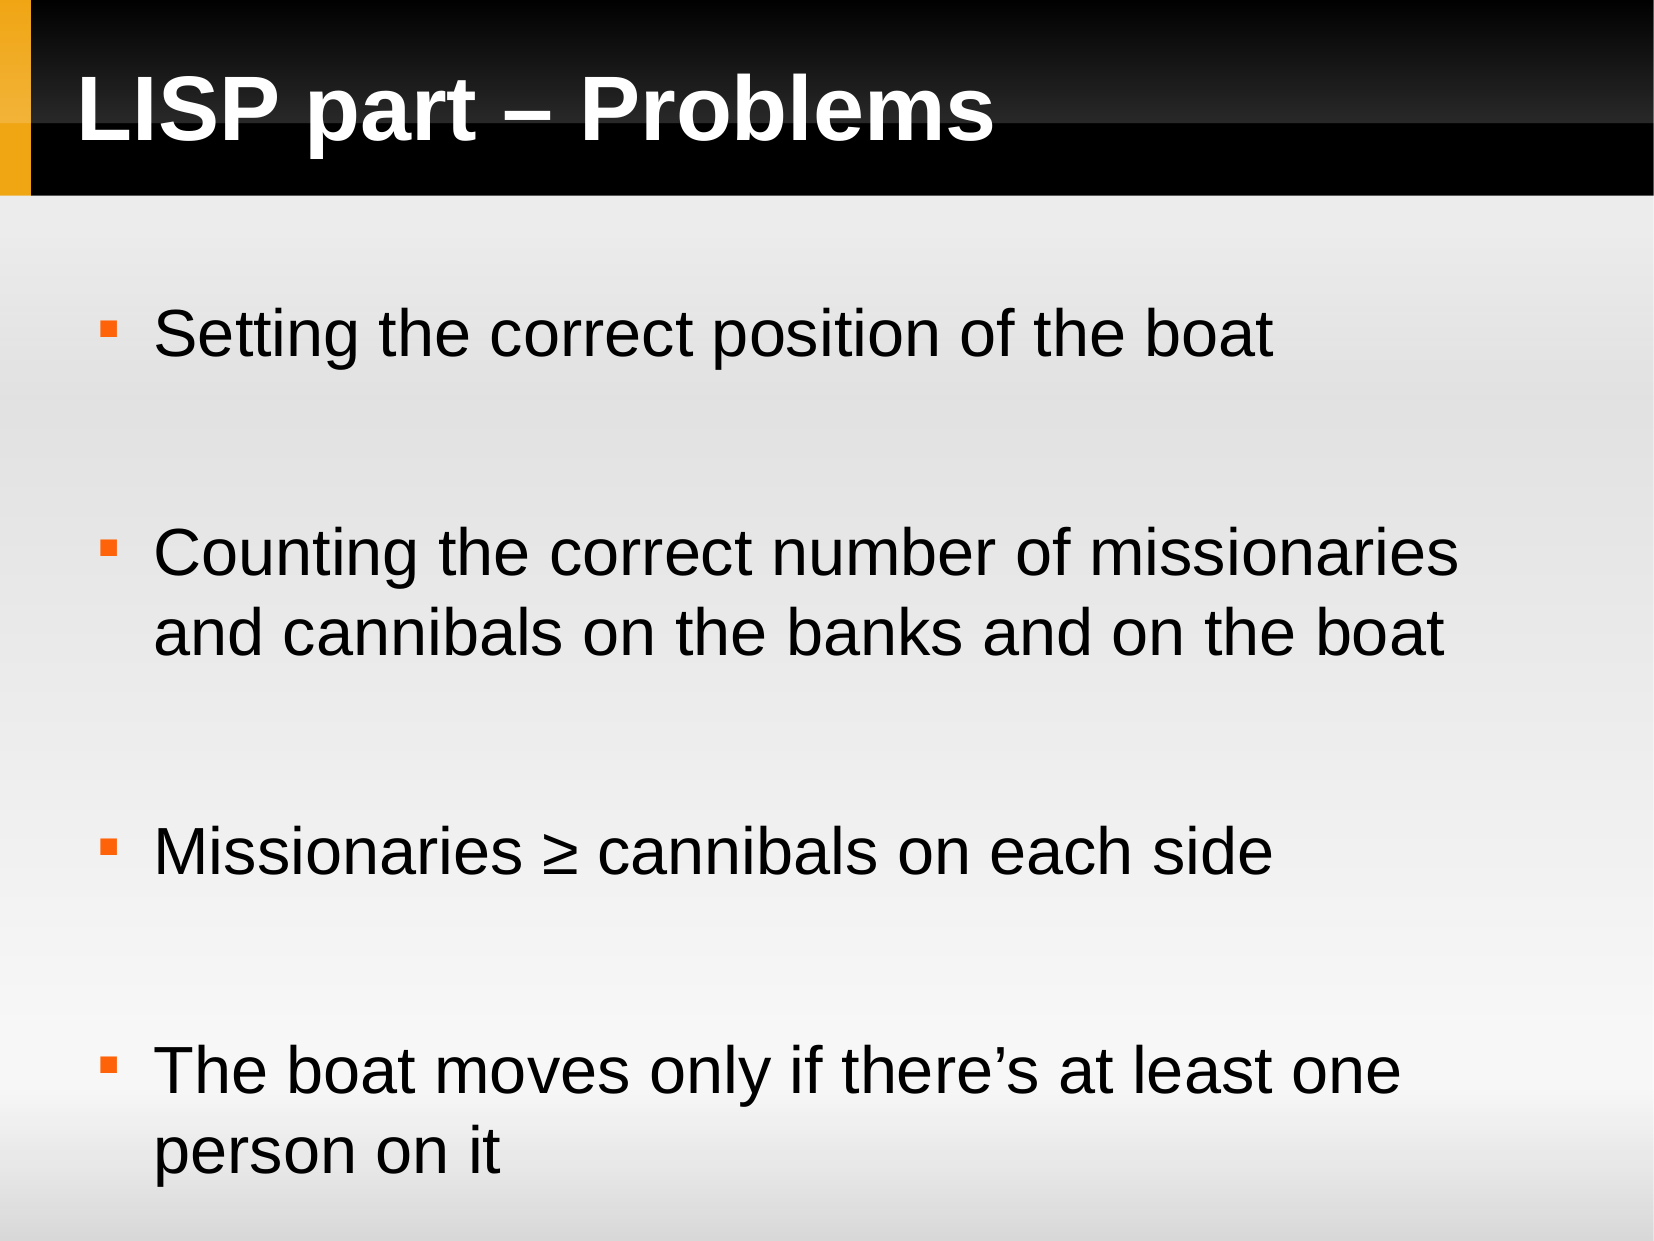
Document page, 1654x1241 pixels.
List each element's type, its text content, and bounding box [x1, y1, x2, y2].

picture [0, 0, 1654, 1241]
title LISP part – Problems [76, 0, 1565, 208]
list Setting the correct position of the boat Counting the correct number of missionaries and cannibals on the banks and on the boat Missionaries ≥ cannibals on each side The boat moves only if there’s at least one person on it [82, 290, 1571, 1241]
